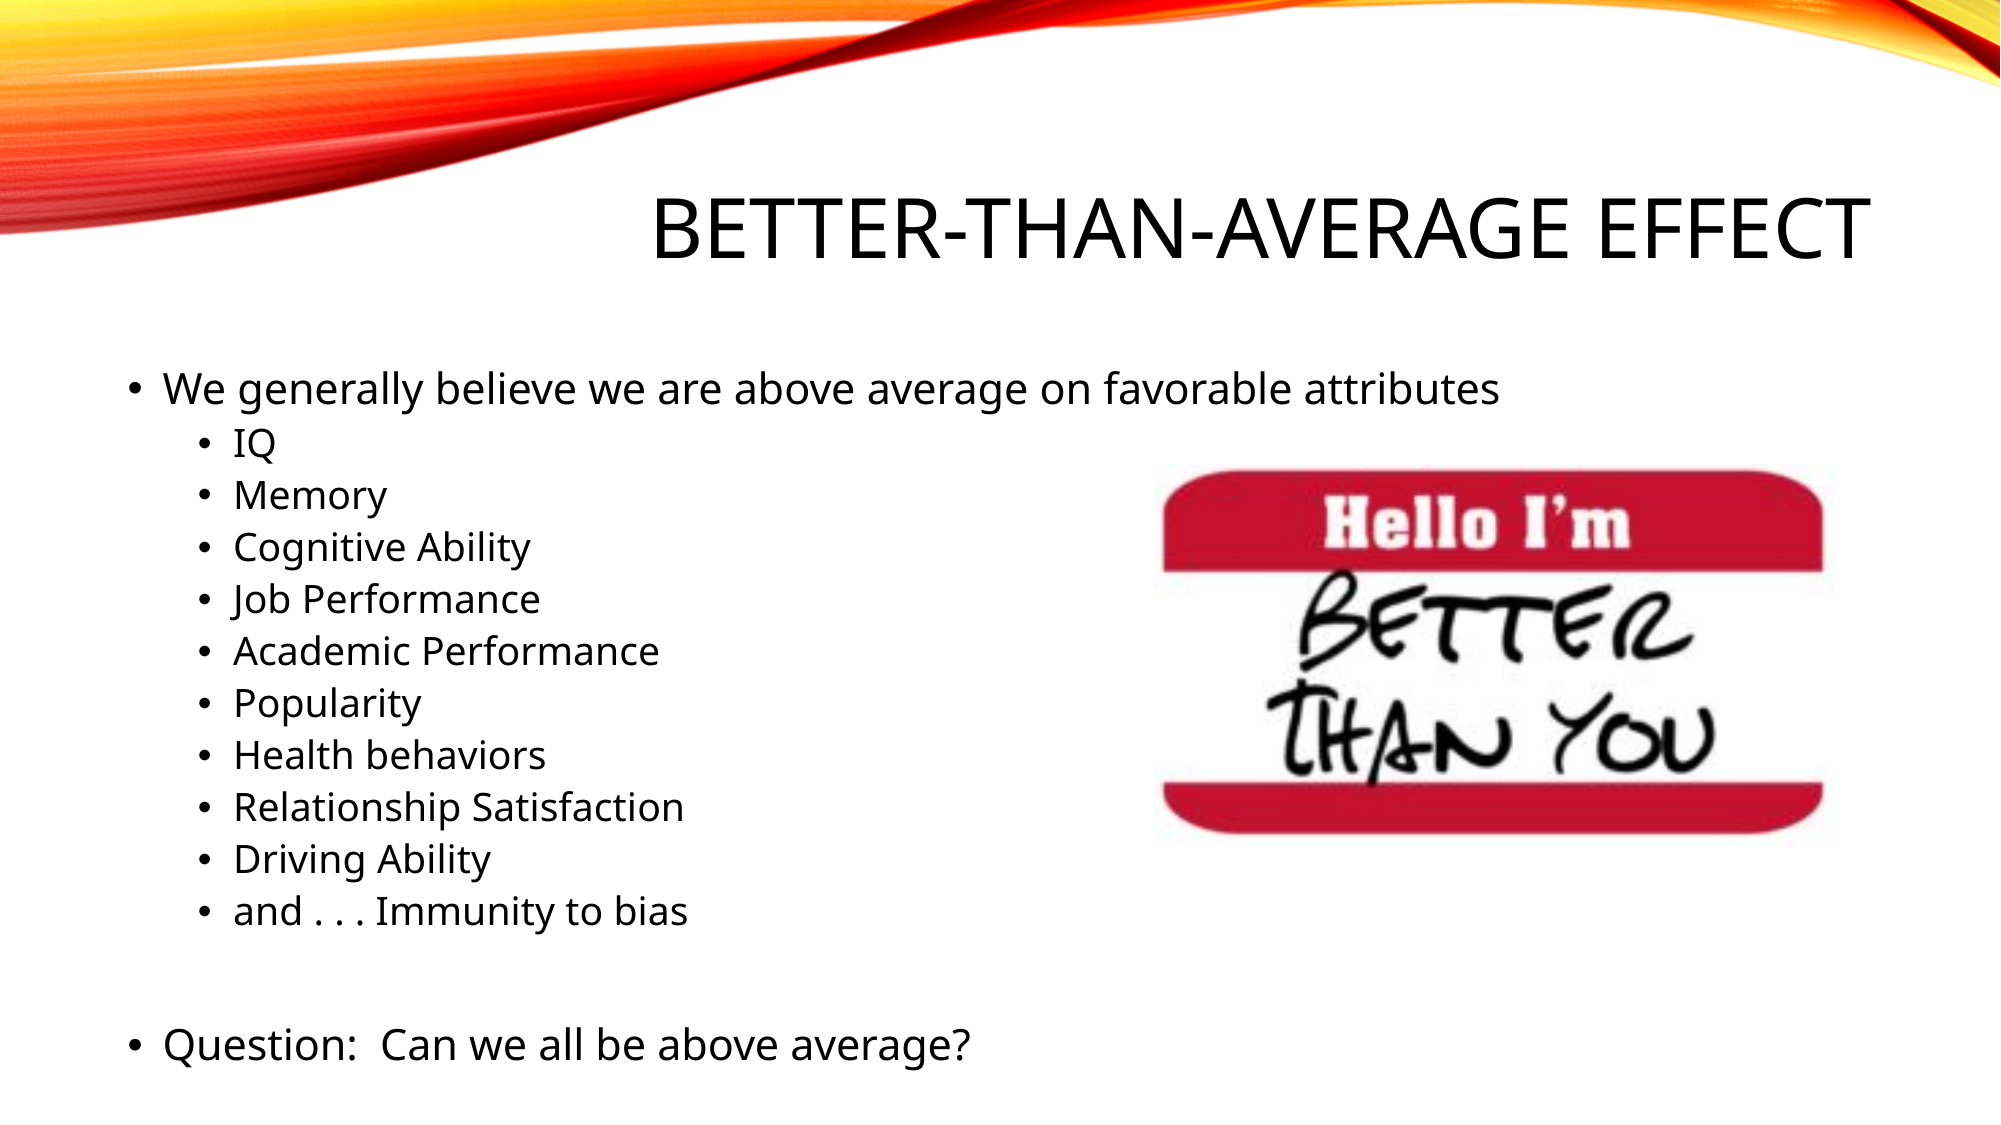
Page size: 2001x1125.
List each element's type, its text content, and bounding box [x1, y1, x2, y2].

picture [1153, 464, 1834, 846]
picture [0, 0, 2000, 237]
list We generally believe we are above average on favorable attributes IQ Memory Cognitive Ability Job Performance Academic Performance Popularity Health behaviors Relationship Satisfaction Driving Ability and . . . Immunity to bias Question: Can we all be above average? [112, 360, 1888, 1082]
title Better-than-average effect [474, 125, 1888, 338]
